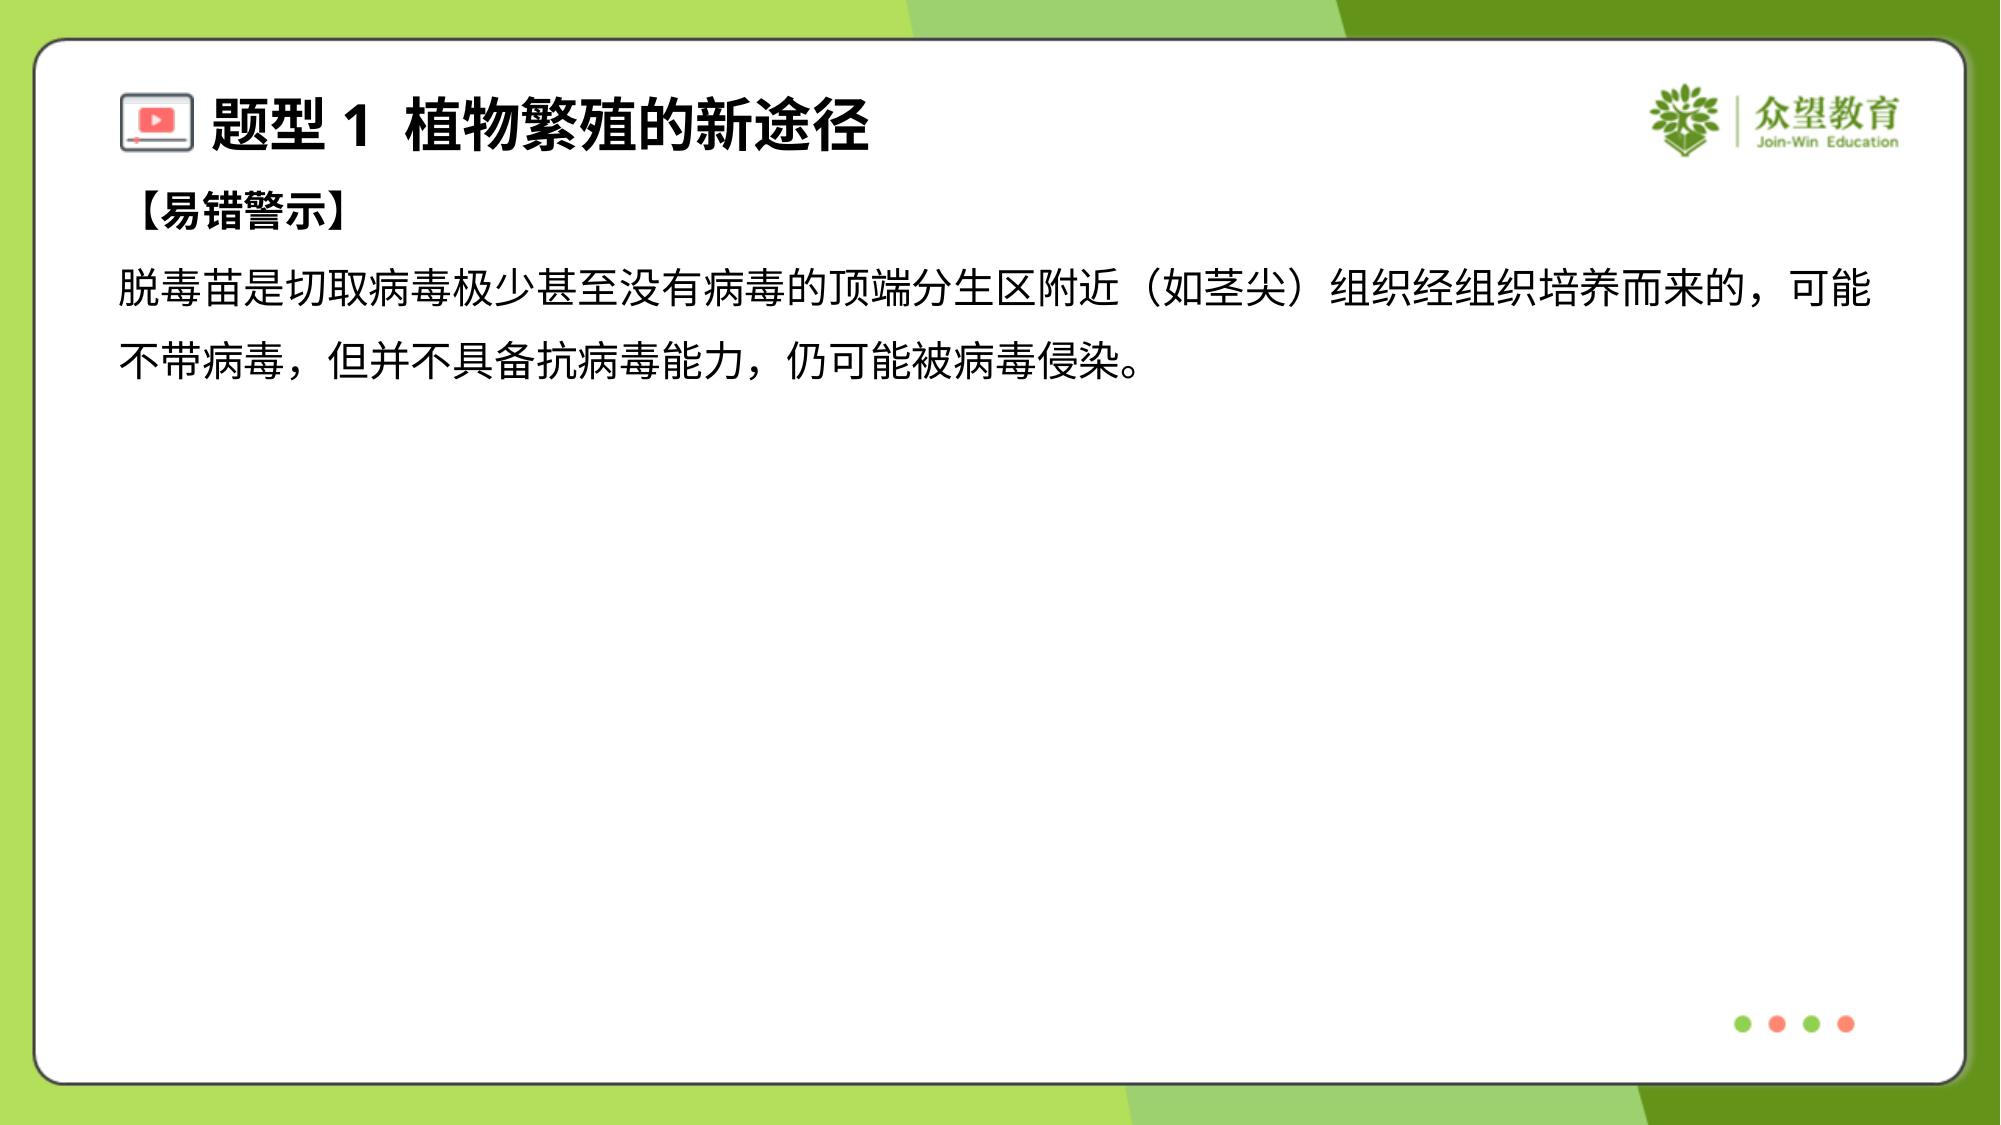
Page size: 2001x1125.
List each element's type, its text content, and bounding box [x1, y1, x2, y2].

picture [0, 0, 2000, 1125]
text_box 【易错警示】 脱毒苗是切取病毒极少甚至没有病毒的顶端分生区附近（如茎尖）组织经组织培养而来的，可能 不带病毒，但并不具备抗病毒能力，仍可能被病毒侵染。 [118, 159, 1883, 377]
